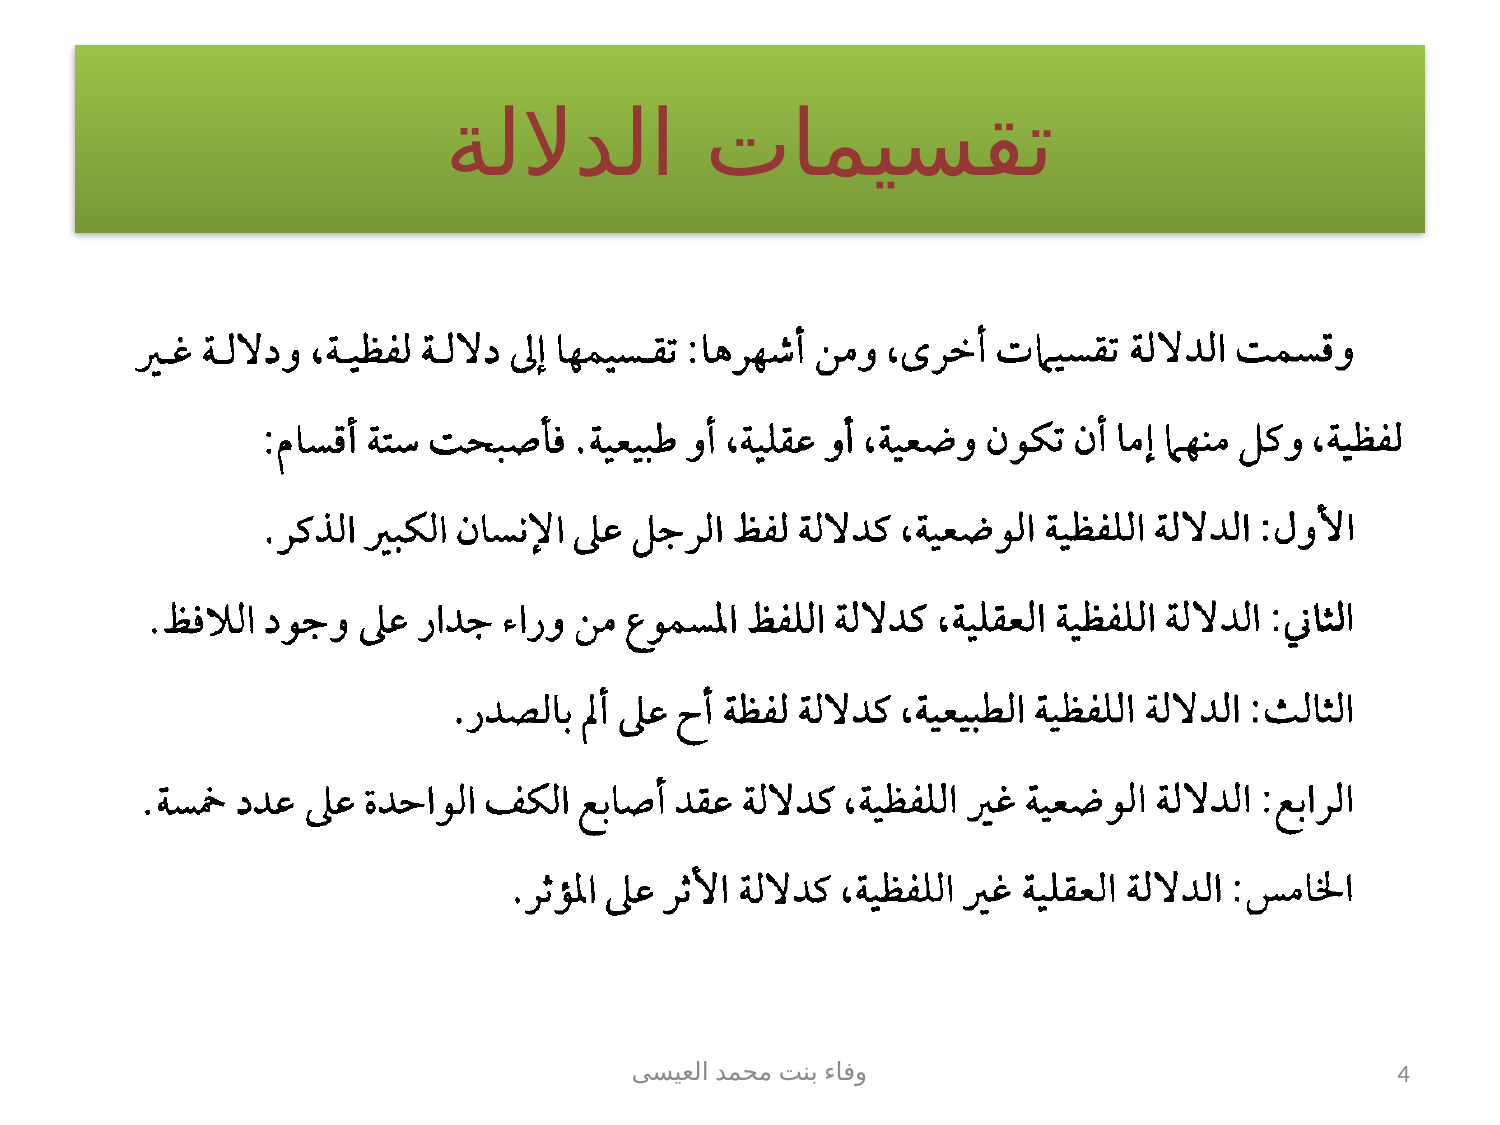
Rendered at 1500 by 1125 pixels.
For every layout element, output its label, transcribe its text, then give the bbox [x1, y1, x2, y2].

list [74, 310, 1426, 957]
footer وفاء بنت محمد العيسى [512, 1042, 988, 1103]
title تقسيمات الدلالة [75, 45, 1425, 233]
slide_number 4 [1074, 1042, 1425, 1103]
